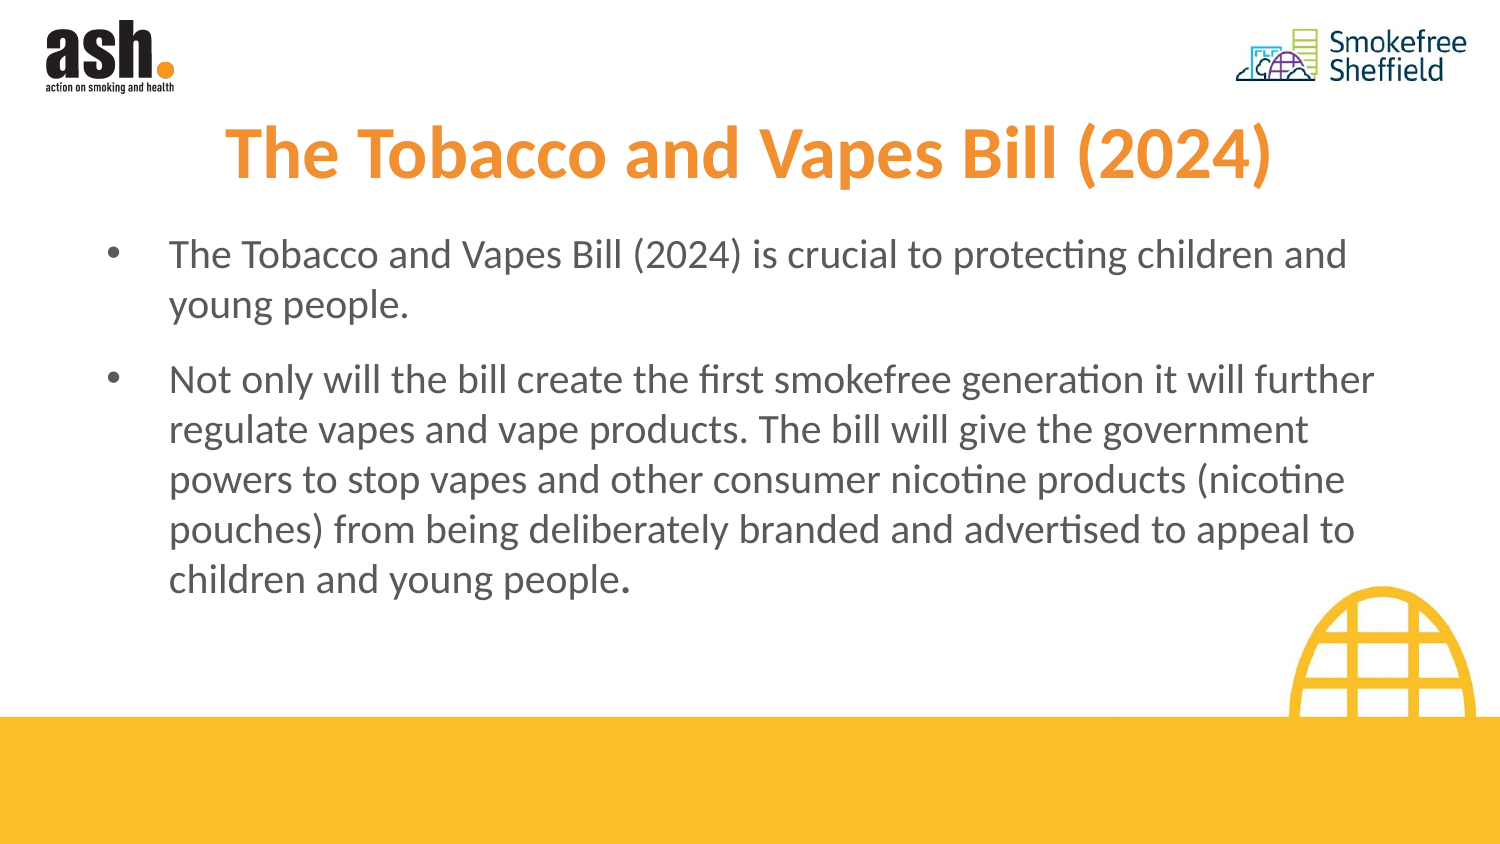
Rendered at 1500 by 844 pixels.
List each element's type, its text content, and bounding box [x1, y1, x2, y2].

picture [0, 0, 1500, 844]
list The Tobacco and Vapes Bill (2024) is crucial to protecting children and young people. Not only will the bill create the first smokefree generation it will further regulate vapes and vape products. The bill will give the government powers to stop vapes and other consumer nicotine products (nicotine pouches) from being deliberately branded and advertised to appeal to children and young people. [79, 219, 1429, 692]
title The Tobacco and Vapes Bill (2024) [75, 78, 1425, 220]
